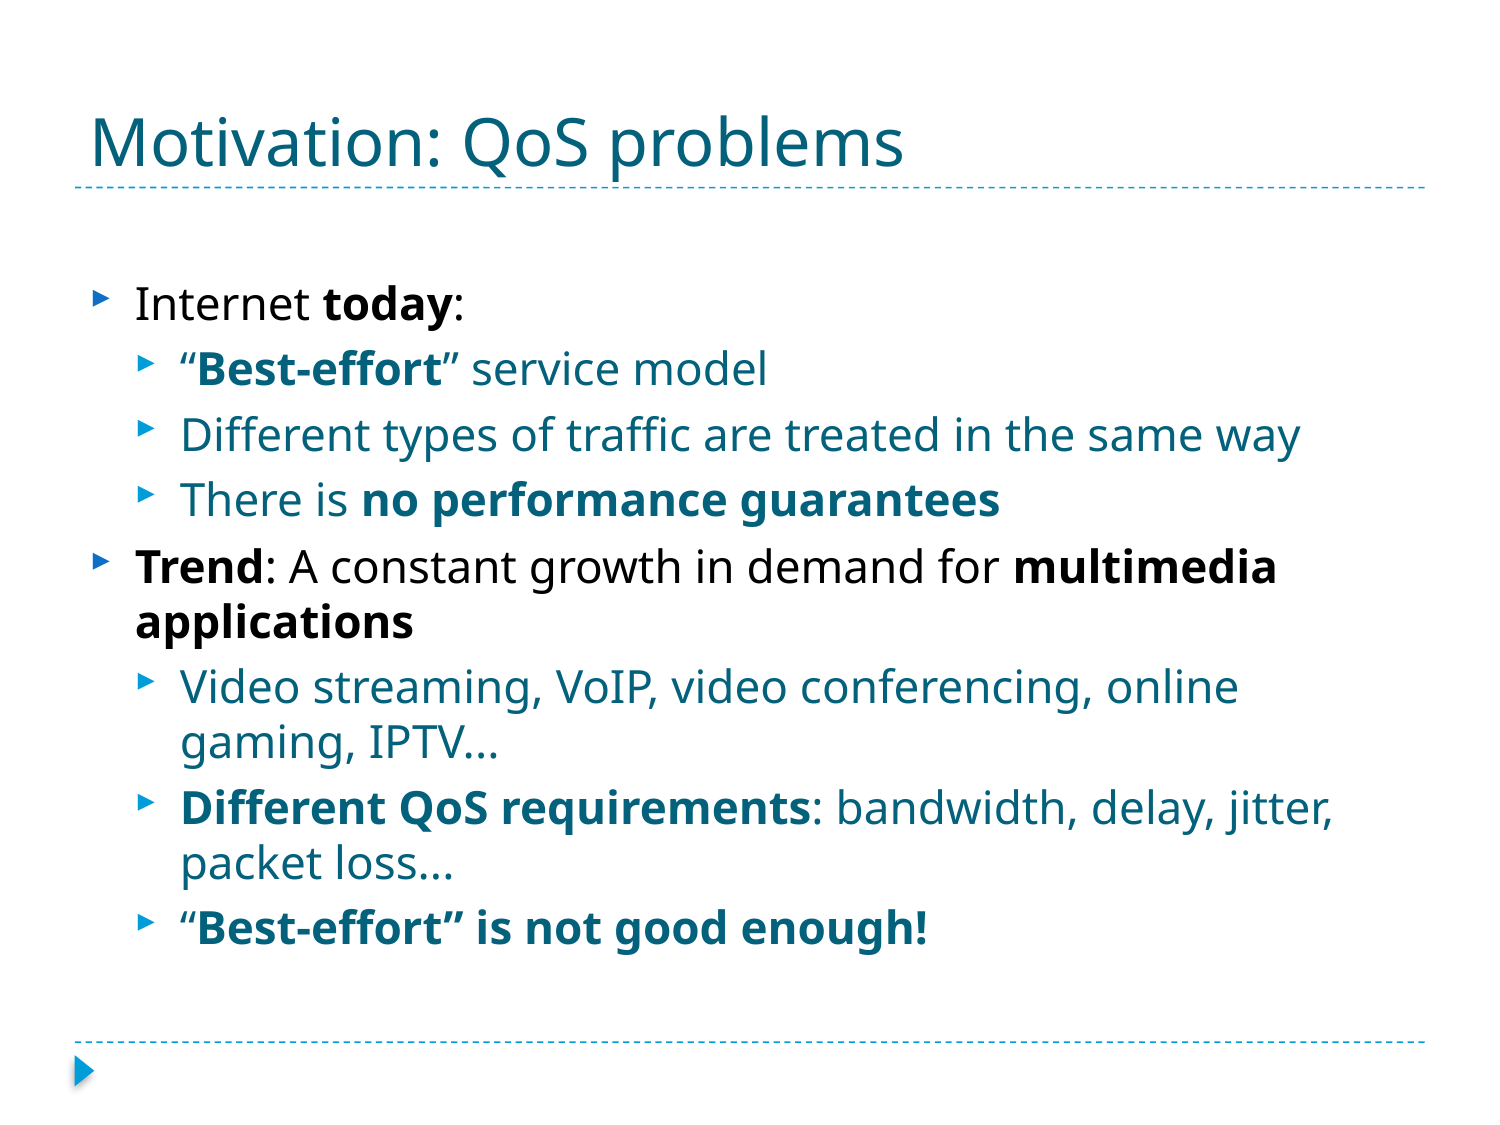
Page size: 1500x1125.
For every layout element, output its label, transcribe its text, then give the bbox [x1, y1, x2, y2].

list Internet today: “Best-effort” service model Different types of traffic are treated in the same way There is no performance guarantees Trend: A constant growth in demand for multimedia applications Video streaming, VoIP, video conferencing, online gaming, IPTV... Different QoS requirements: bandwidth, delay, jitter, packet loss... “Best-effort” is not good enough! [75, 267, 1425, 1078]
title Motivation: QoS problems [75, 24, 1425, 188]
